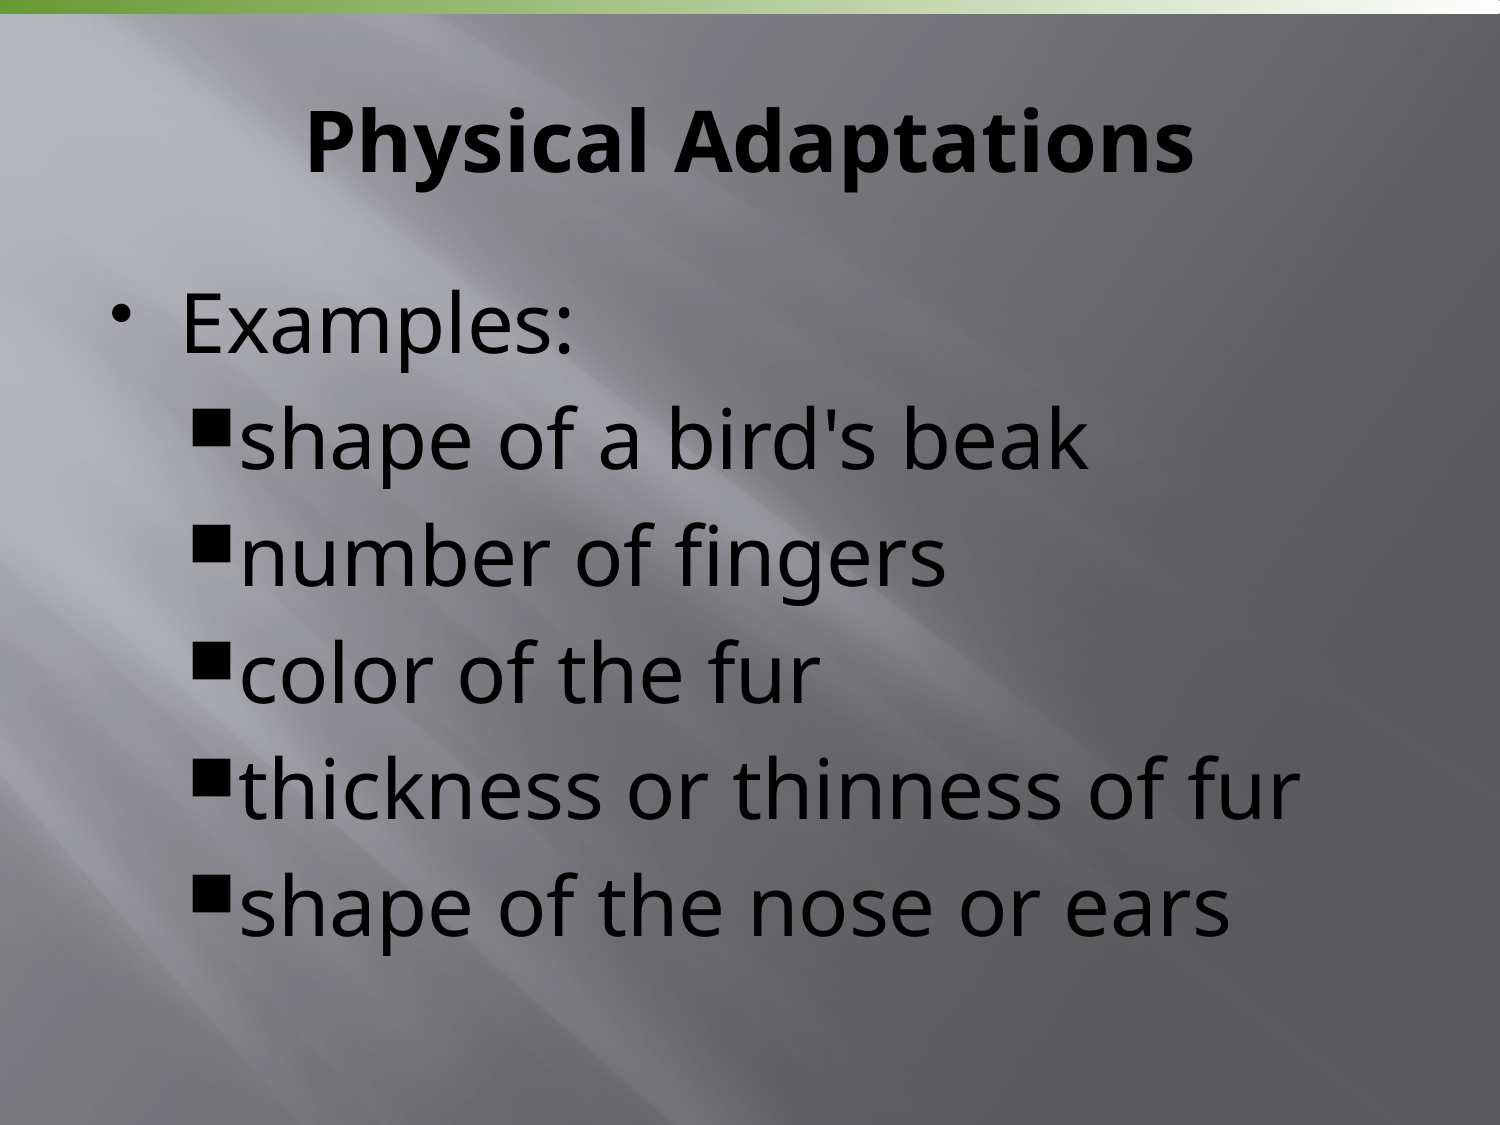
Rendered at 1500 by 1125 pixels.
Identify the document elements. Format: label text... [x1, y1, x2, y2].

title Physical Adaptations [75, 45, 1425, 233]
list Examples: shape of a bird's beak number of fingers color of the fur thickness or thinness of fur shape of the nose or ears [75, 262, 1425, 1035]
